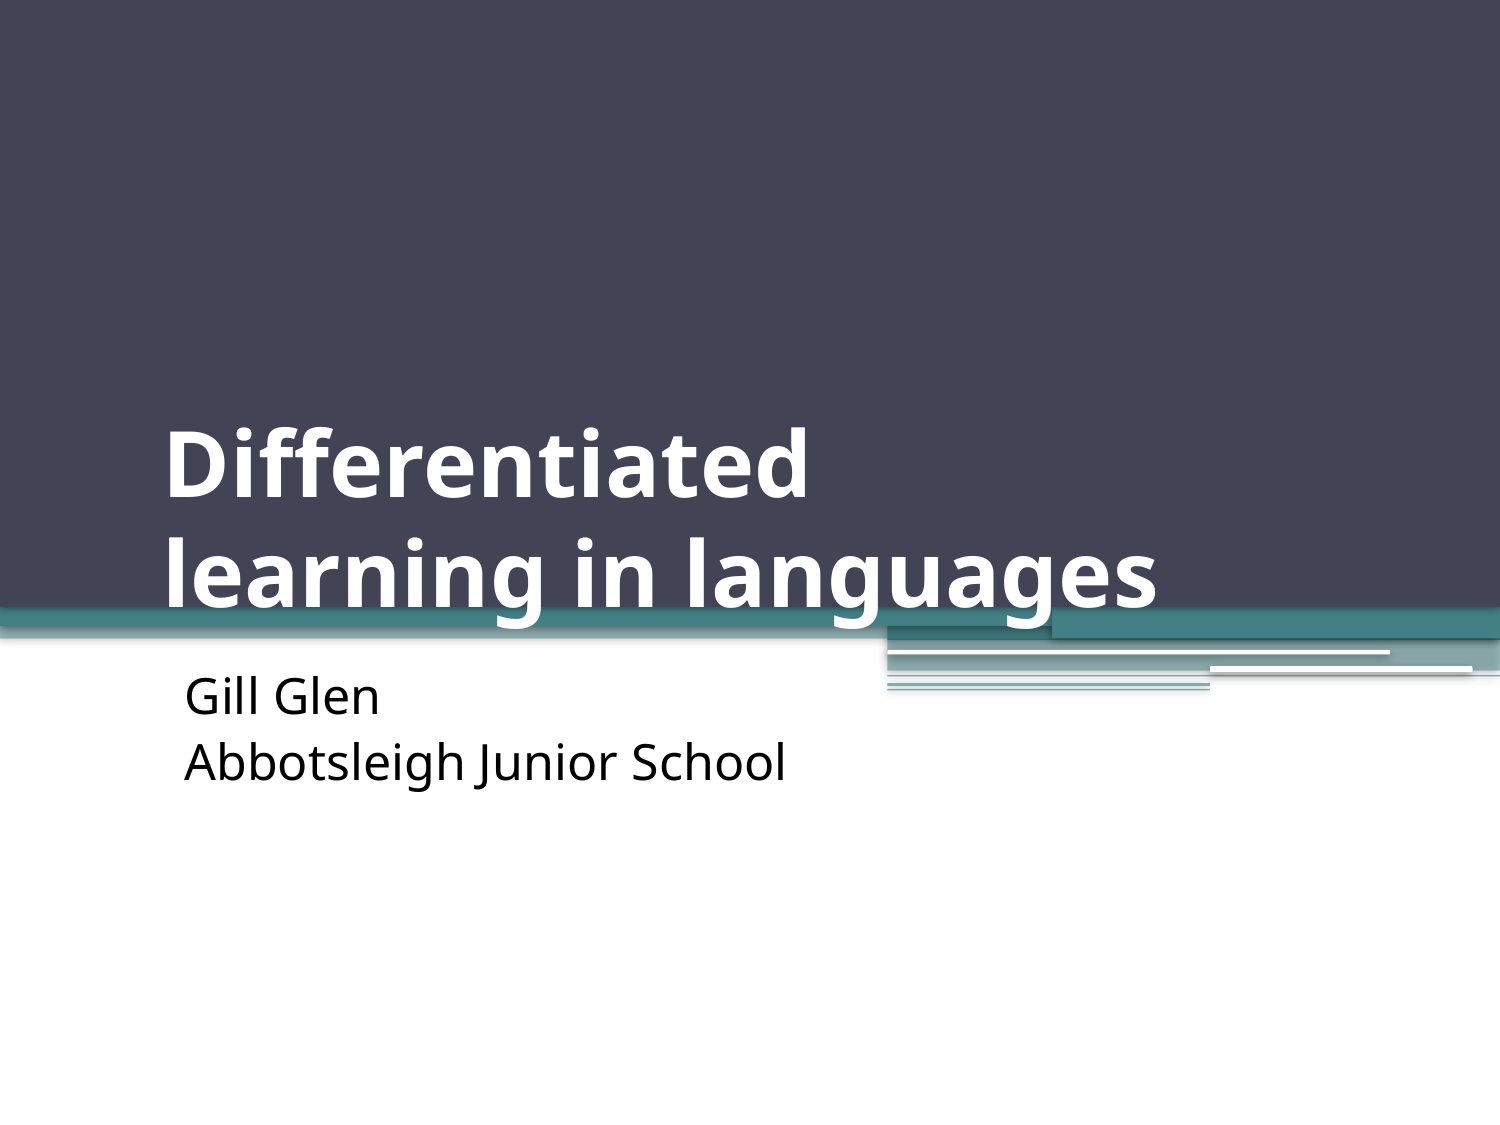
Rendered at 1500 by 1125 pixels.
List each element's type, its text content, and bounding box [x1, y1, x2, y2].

title Differentiated learning in languages [147, 255, 1211, 633]
subtitle Gill Glen Abbotsleigh Junior School [159, 656, 1223, 945]
